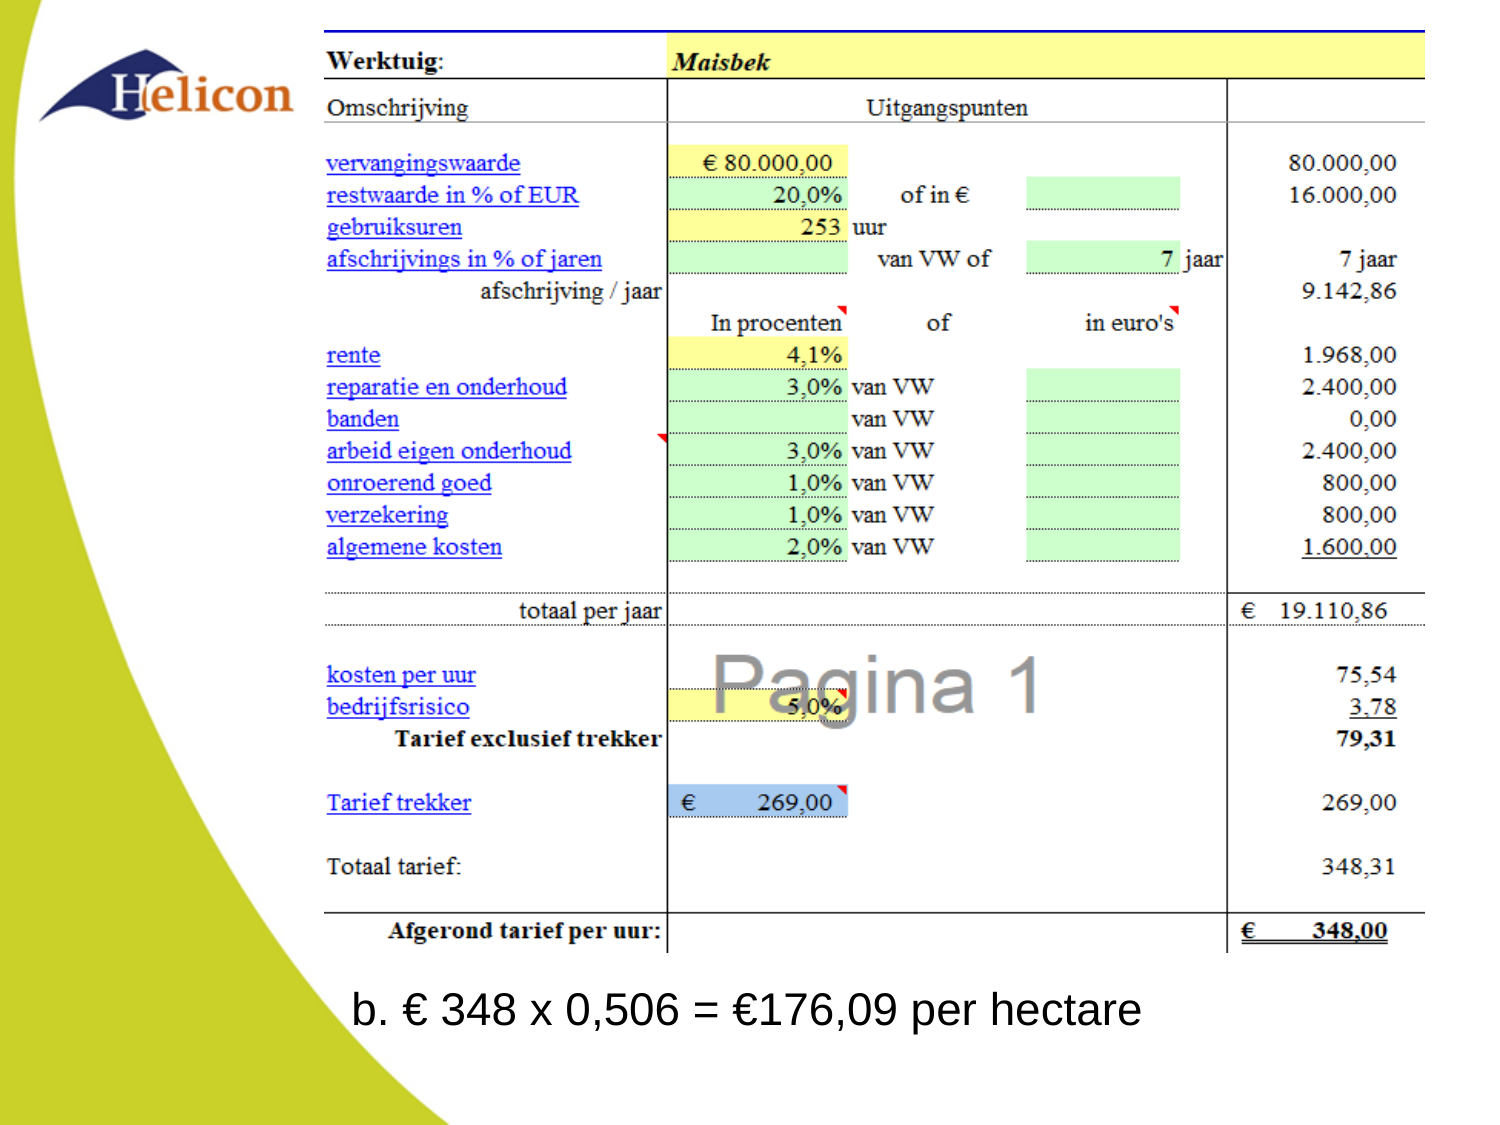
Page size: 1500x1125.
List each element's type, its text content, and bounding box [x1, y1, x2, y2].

list b. € 348 x 0,506 = €176,09 per hectare [336, 958, 1425, 1071]
picture [0, 0, 1500, 1125]
